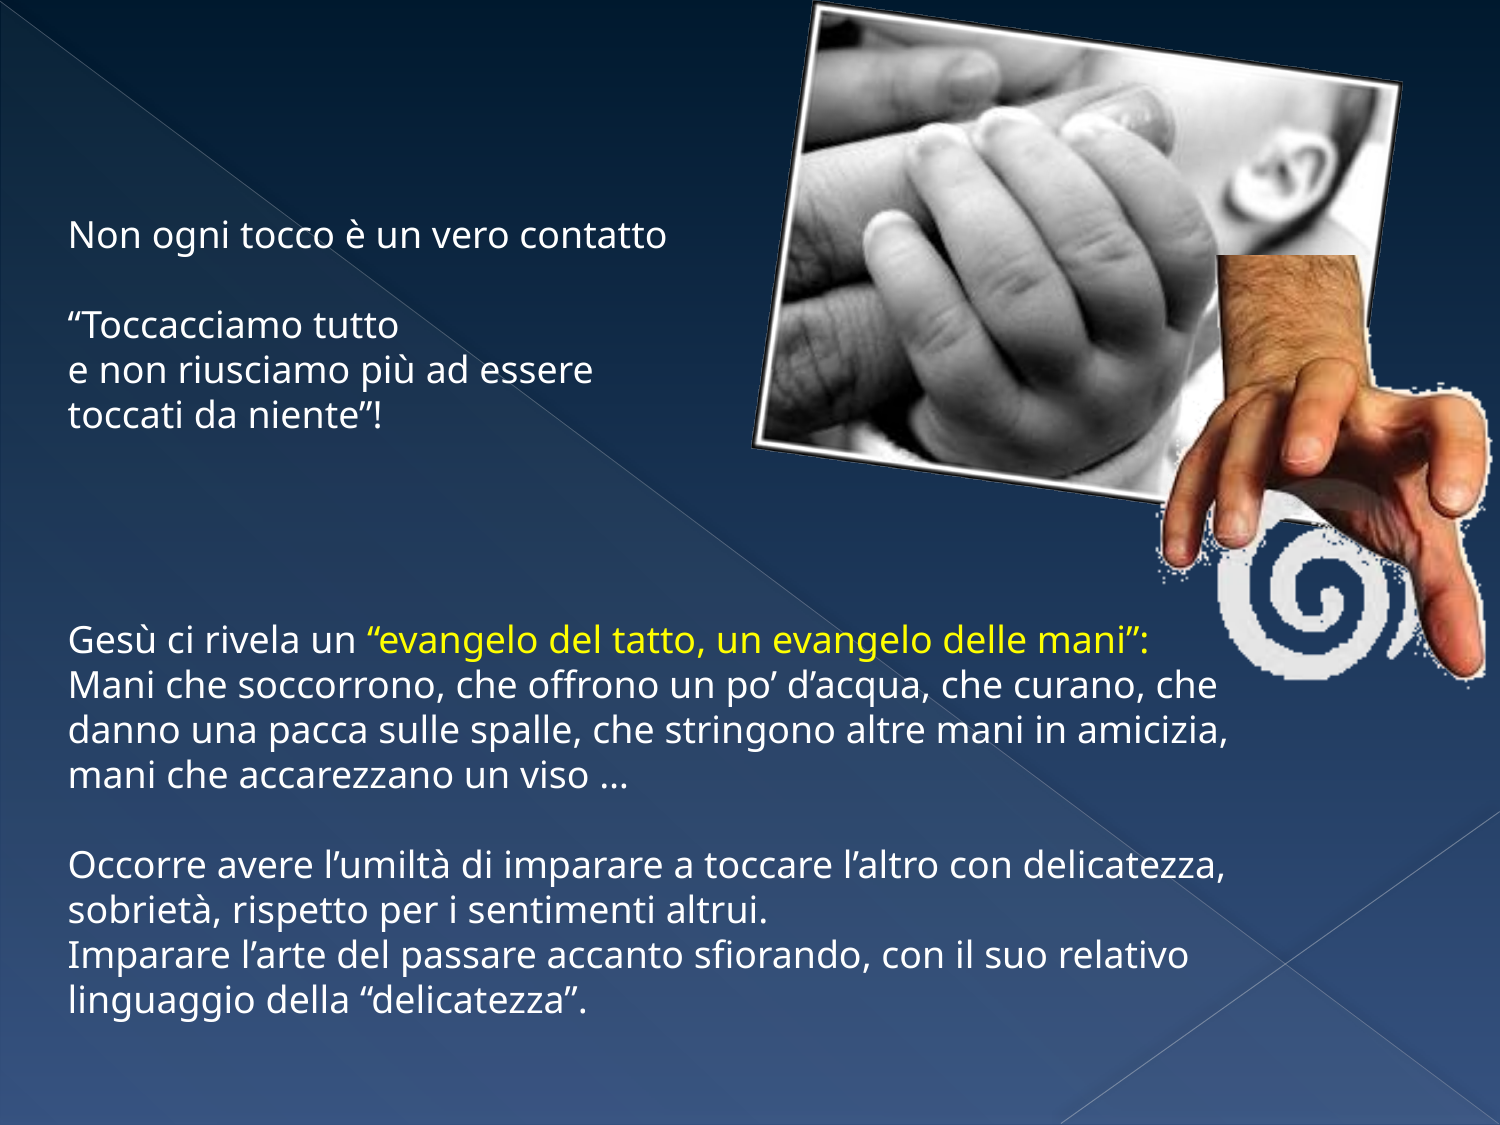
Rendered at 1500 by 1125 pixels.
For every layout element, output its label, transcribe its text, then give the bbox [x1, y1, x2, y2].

picture [752, 1, 1500, 740]
text_box Non ogni tocco è un vero contatto “Toccacciamo tutto e non riusciamo più ad essere toccati da niente”! Gesù ci rivela un “evangelo del tatto, un evangelo delle mani”: Mani che soccorrono, che offrono un po’ d’acqua, che curano, che danno una pacca sulle spalle, che stringono altre mani in amicizia, mani che accarezzano un viso … Occorre avere l’umiltà di imparare a toccare l’altro con delicatezza, sobrietà, rispetto per i sentimenti altrui. Imparare l’arte del passare accanto sfiorando, con il suo relativo linguaggio della “delicatezza”. [53, 113, 1282, 1029]
